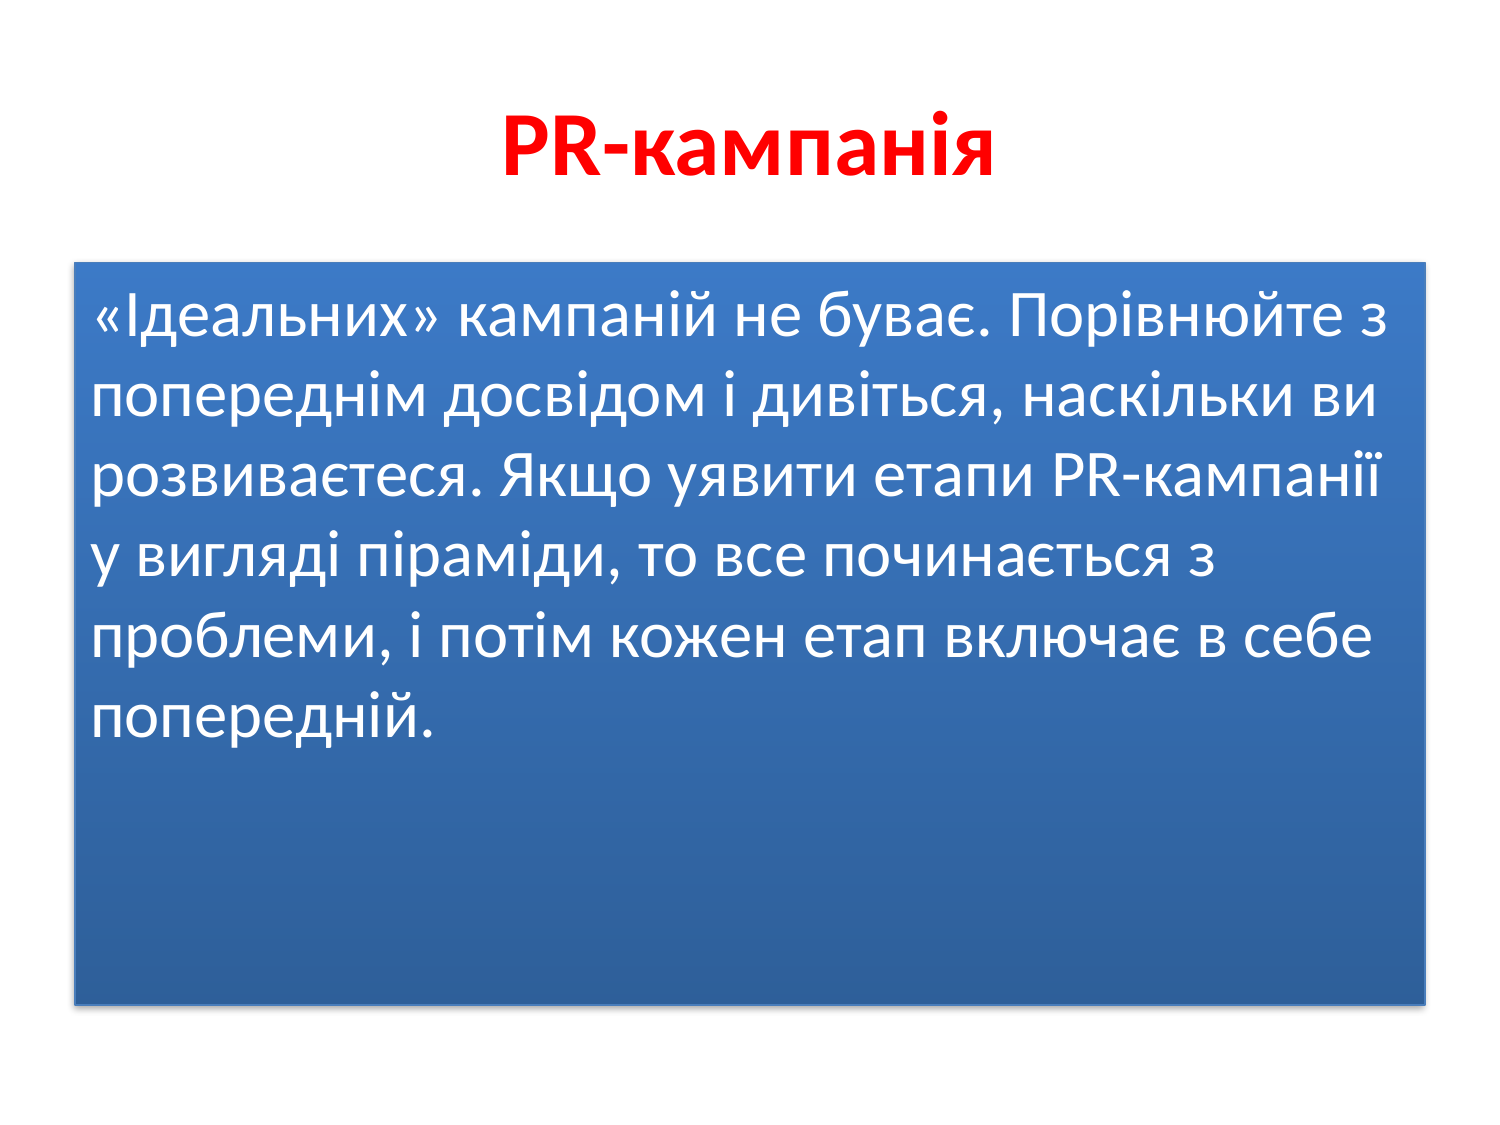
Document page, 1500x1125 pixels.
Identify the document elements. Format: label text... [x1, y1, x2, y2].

title PR-кампанія [75, 45, 1425, 233]
list «Ідеальних» кампаній не буває. Порівнюйте з попереднім досвідом і дивіться, наскільки ви розвиваєтеся. Якщо уявити етапи PR-кампанії у вигляді піраміди, то все починається з проблеми, і потім кожен етап включає в себе попередній. [74, 262, 1426, 1006]
